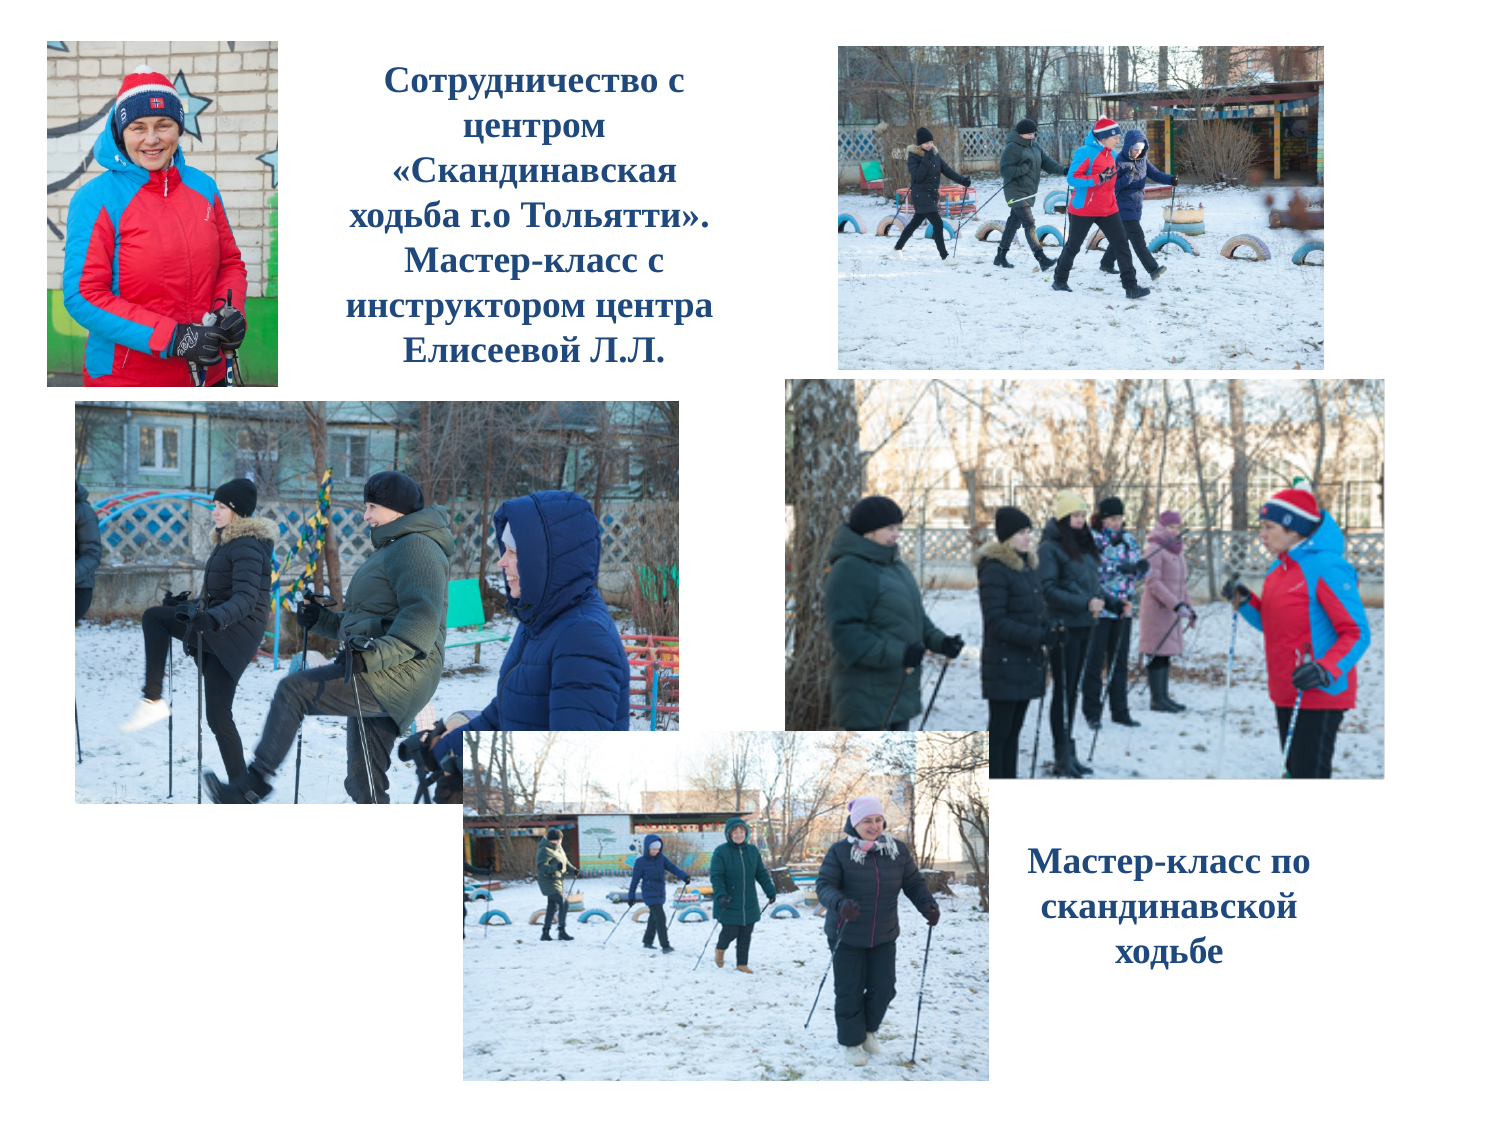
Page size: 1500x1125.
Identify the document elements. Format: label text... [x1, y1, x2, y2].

picture [75, 379, 1387, 1081]
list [838, 46, 1325, 371]
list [47, 41, 278, 387]
text_box Мастер-класс по скандинавской ходьбе [1009, 798, 1329, 1009]
text_box Сотрудничество с центром «Скандинавская ходьба г.о Тольятти». Мастер-класс с инструктором центра Елисеевой Л.Л. [324, 47, 744, 378]
